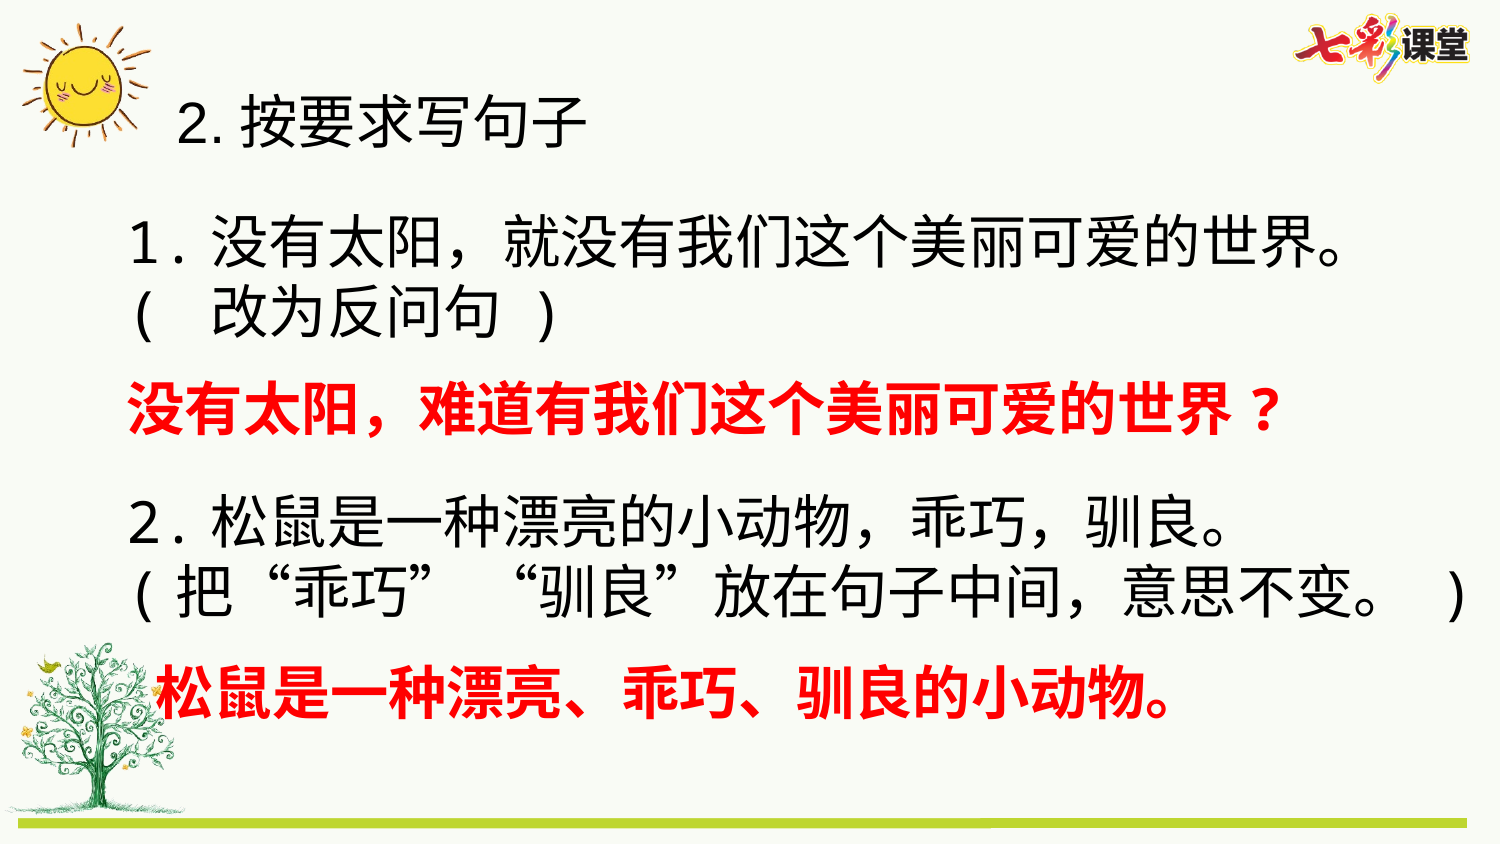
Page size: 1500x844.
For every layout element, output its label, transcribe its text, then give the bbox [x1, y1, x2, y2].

picture [0, 0, 173, 172]
picture [1291, 9, 1472, 87]
picture [0, 608, 1467, 844]
text_box 没有太阳，难道有我们这个美丽可爱的世界? [112, 364, 1467, 450]
text_box 松鼠是一种漂亮、乖巧、驯良的小动物。 [140, 648, 1220, 734]
text_box 1.没有太阳，就没有我们这个美丽可爱的世界。 ( 改为反问句 ) 2.松鼠是一种漂亮的小动物，乖巧，驯良。 (把“乖巧” “驯良”放在句子中间，意思不变。 ) [112, 197, 1500, 702]
text_box 2.按要求写句子 [162, 78, 605, 163]
